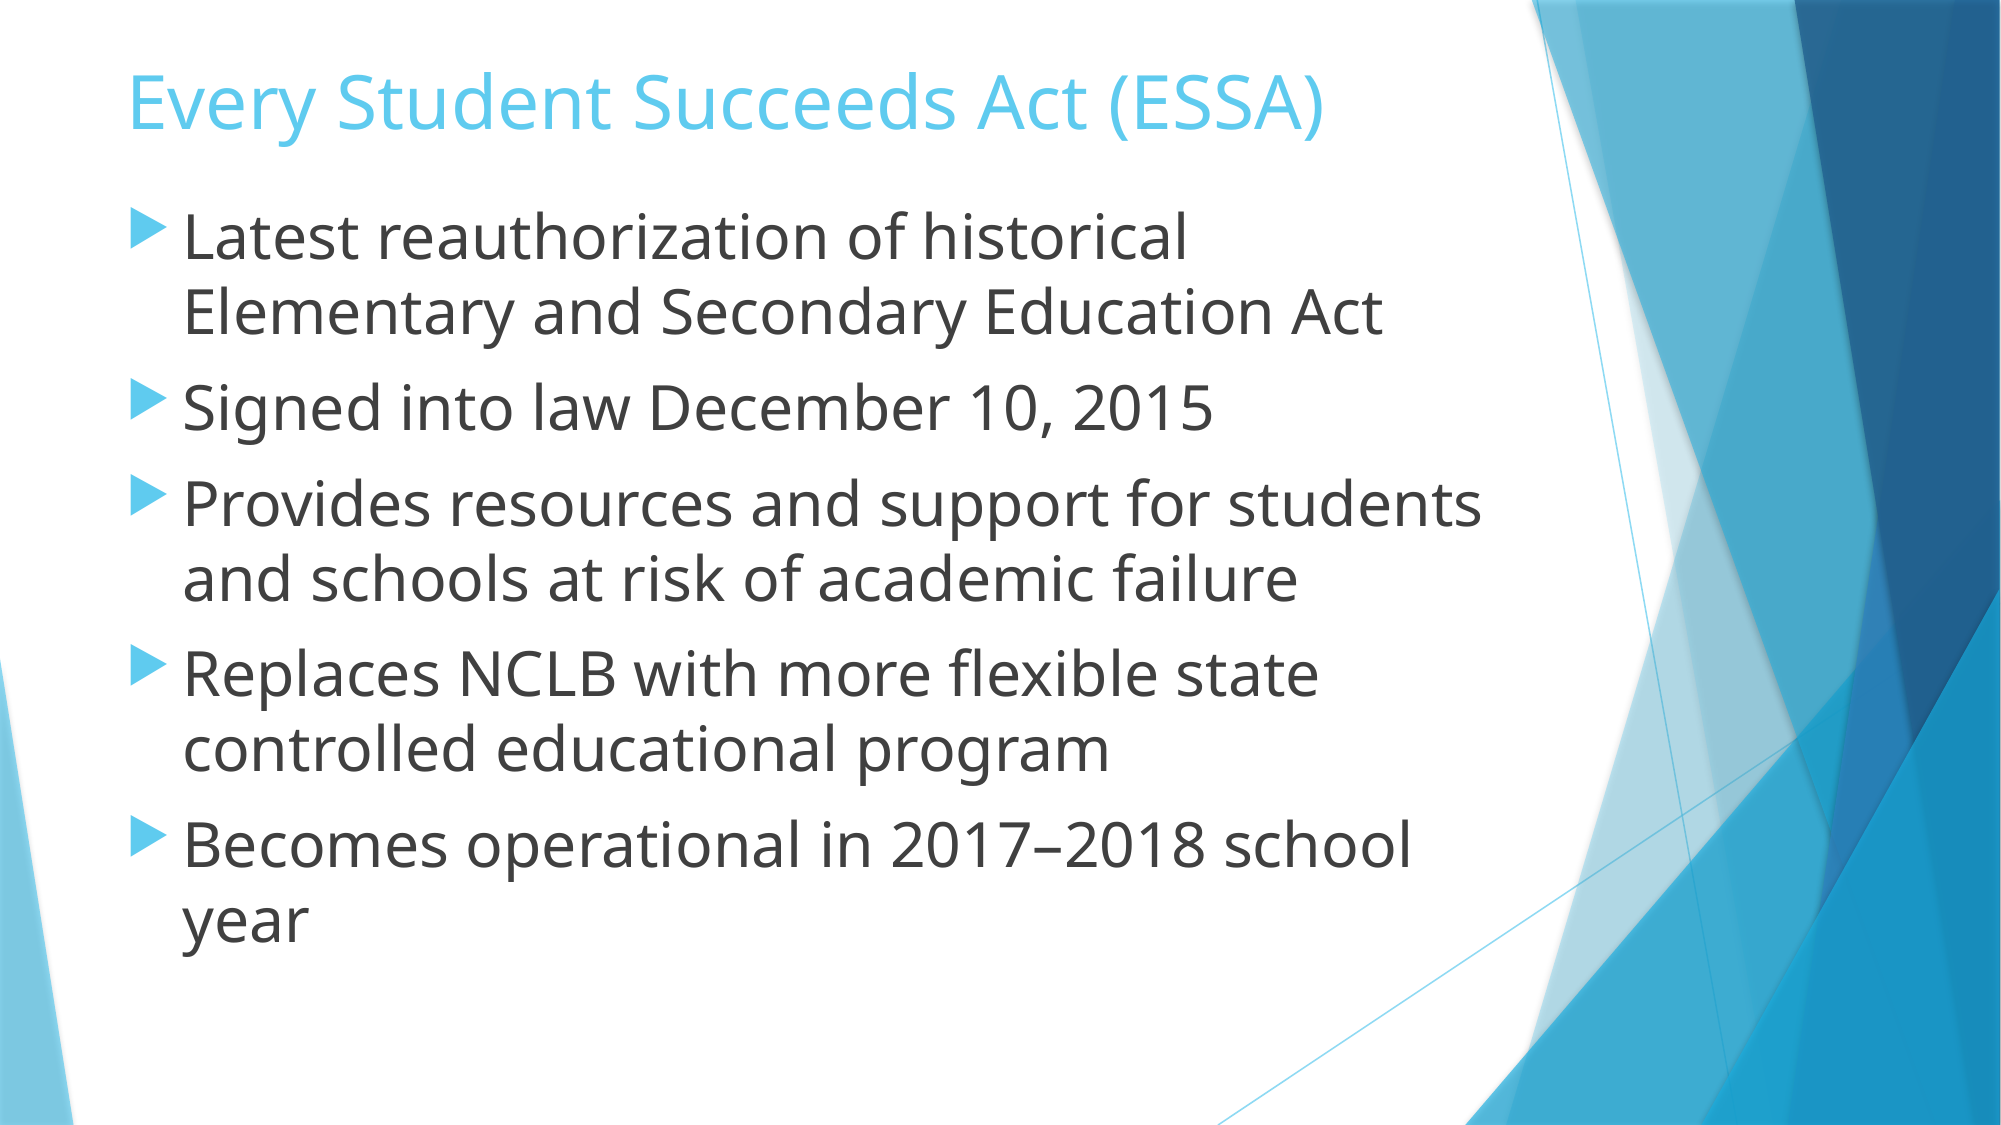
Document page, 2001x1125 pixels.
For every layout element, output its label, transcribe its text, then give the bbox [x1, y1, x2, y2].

list Latest reauthorization of historical Elementary and Secondary Education Act Signed into law December 10, 2015 Provides resources and support for students and schools at risk of academic failure Replaces NCLB with more flexible state controlled educational program Becomes operational in 2017–2018 school year [111, 189, 1522, 1125]
title Every Student Succeeds Act (ESSA) [111, 47, 1569, 190]
